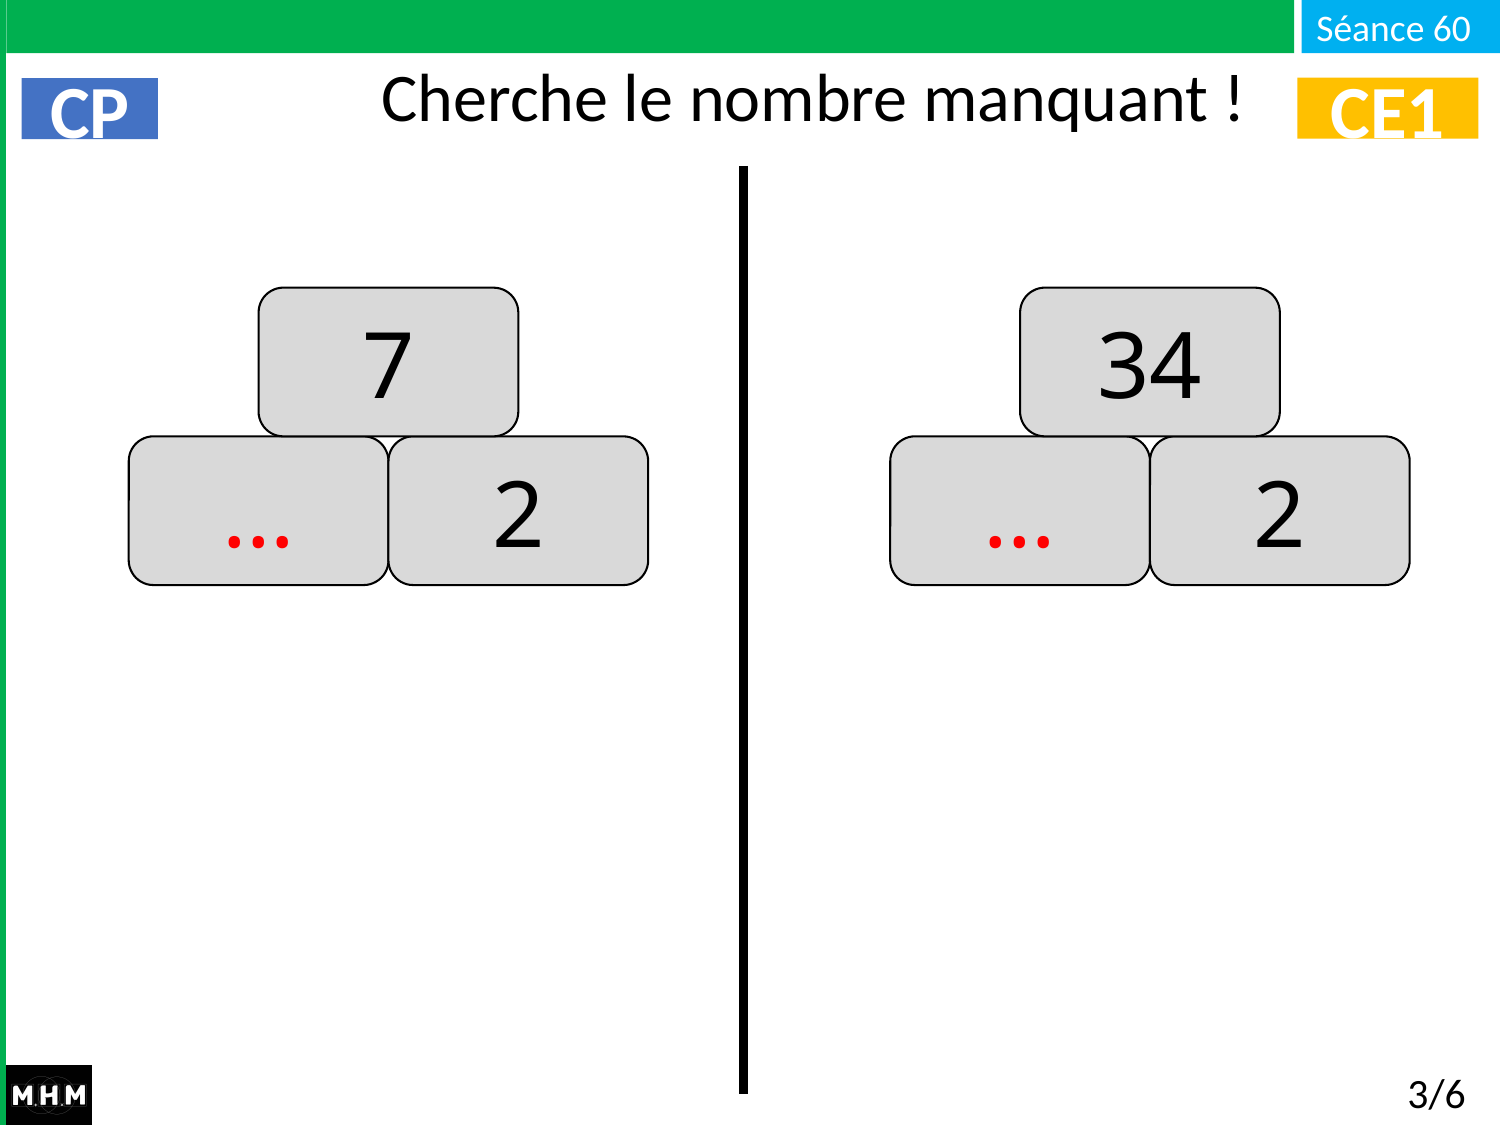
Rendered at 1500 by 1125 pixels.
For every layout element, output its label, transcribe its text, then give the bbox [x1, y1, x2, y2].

text_box … [889, 435, 1150, 587]
text_box 7 [257, 286, 520, 438]
text_box 2 [387, 435, 650, 587]
text_box 2 [1148, 435, 1411, 587]
text_box … [127, 435, 388, 587]
title Cherche le nombre manquant ! [366, 54, 1500, 144]
picture [6, 1065, 92, 1125]
list 3/6 [1373, 1064, 1500, 1125]
text_box CE1 [1296, 77, 1479, 140]
text_box 34 [1019, 286, 1281, 438]
text_box CP [21, 77, 159, 140]
